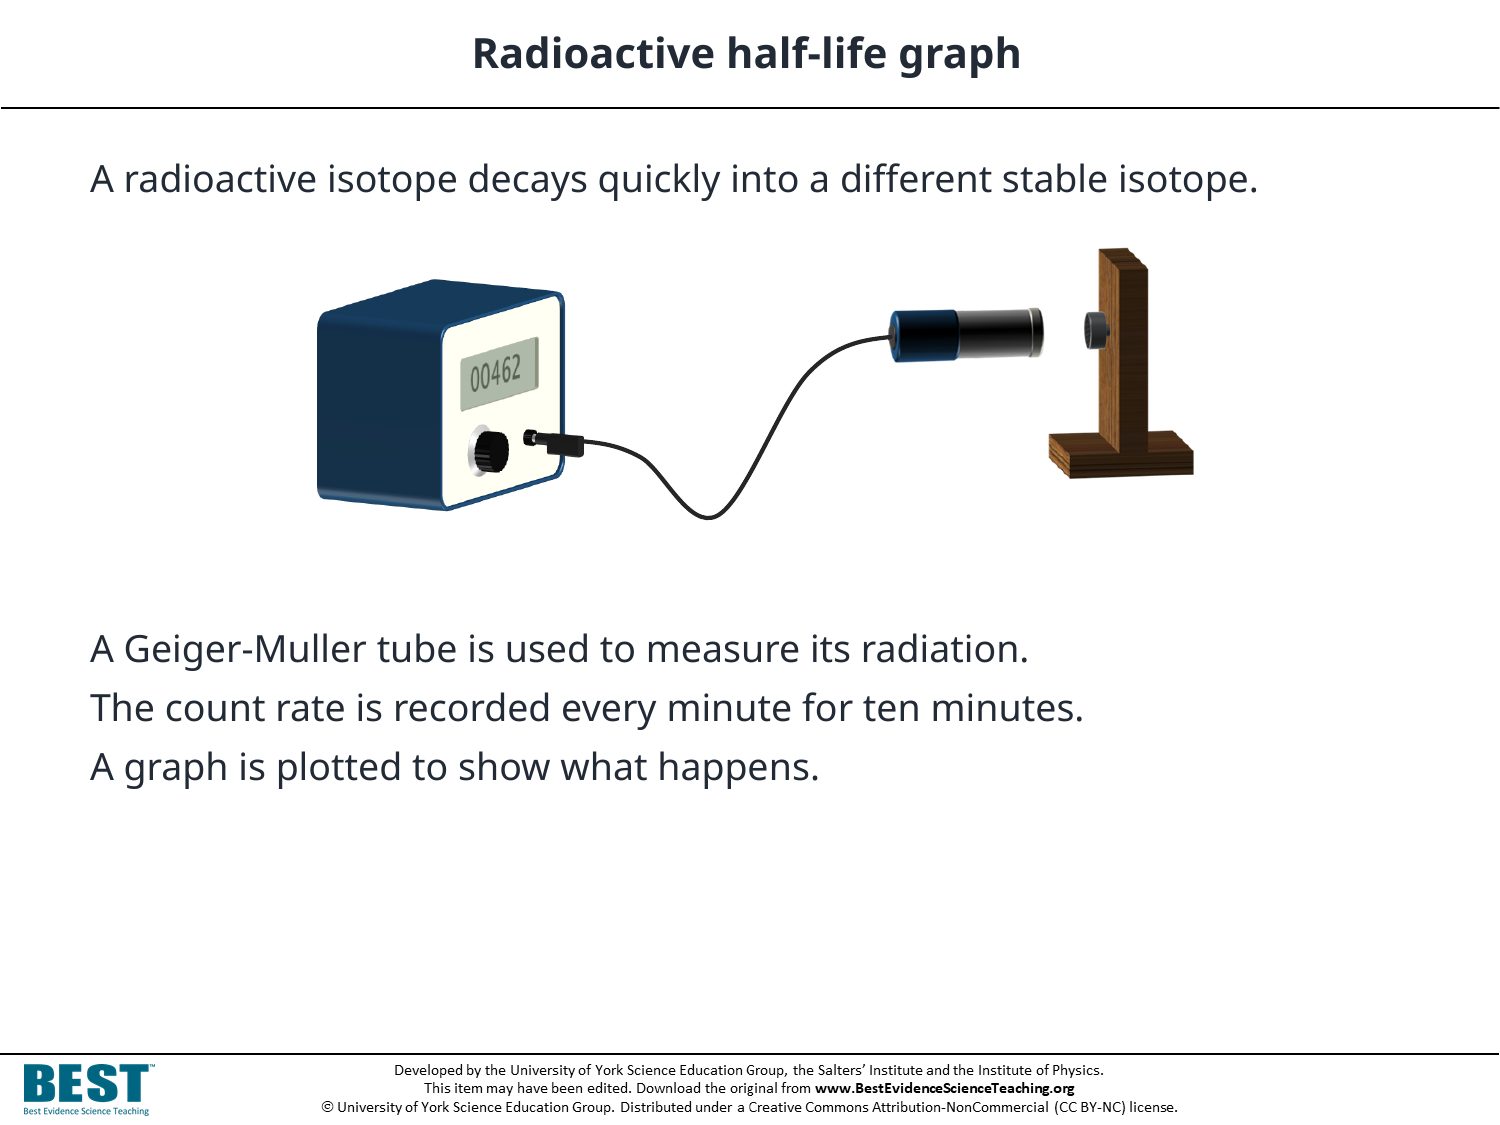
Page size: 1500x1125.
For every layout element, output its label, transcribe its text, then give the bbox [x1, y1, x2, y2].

text_box Radioactive half-life graph [23, 4, 1471, 99]
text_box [315, 247, 1194, 537]
picture [0, 107, 1500, 1125]
